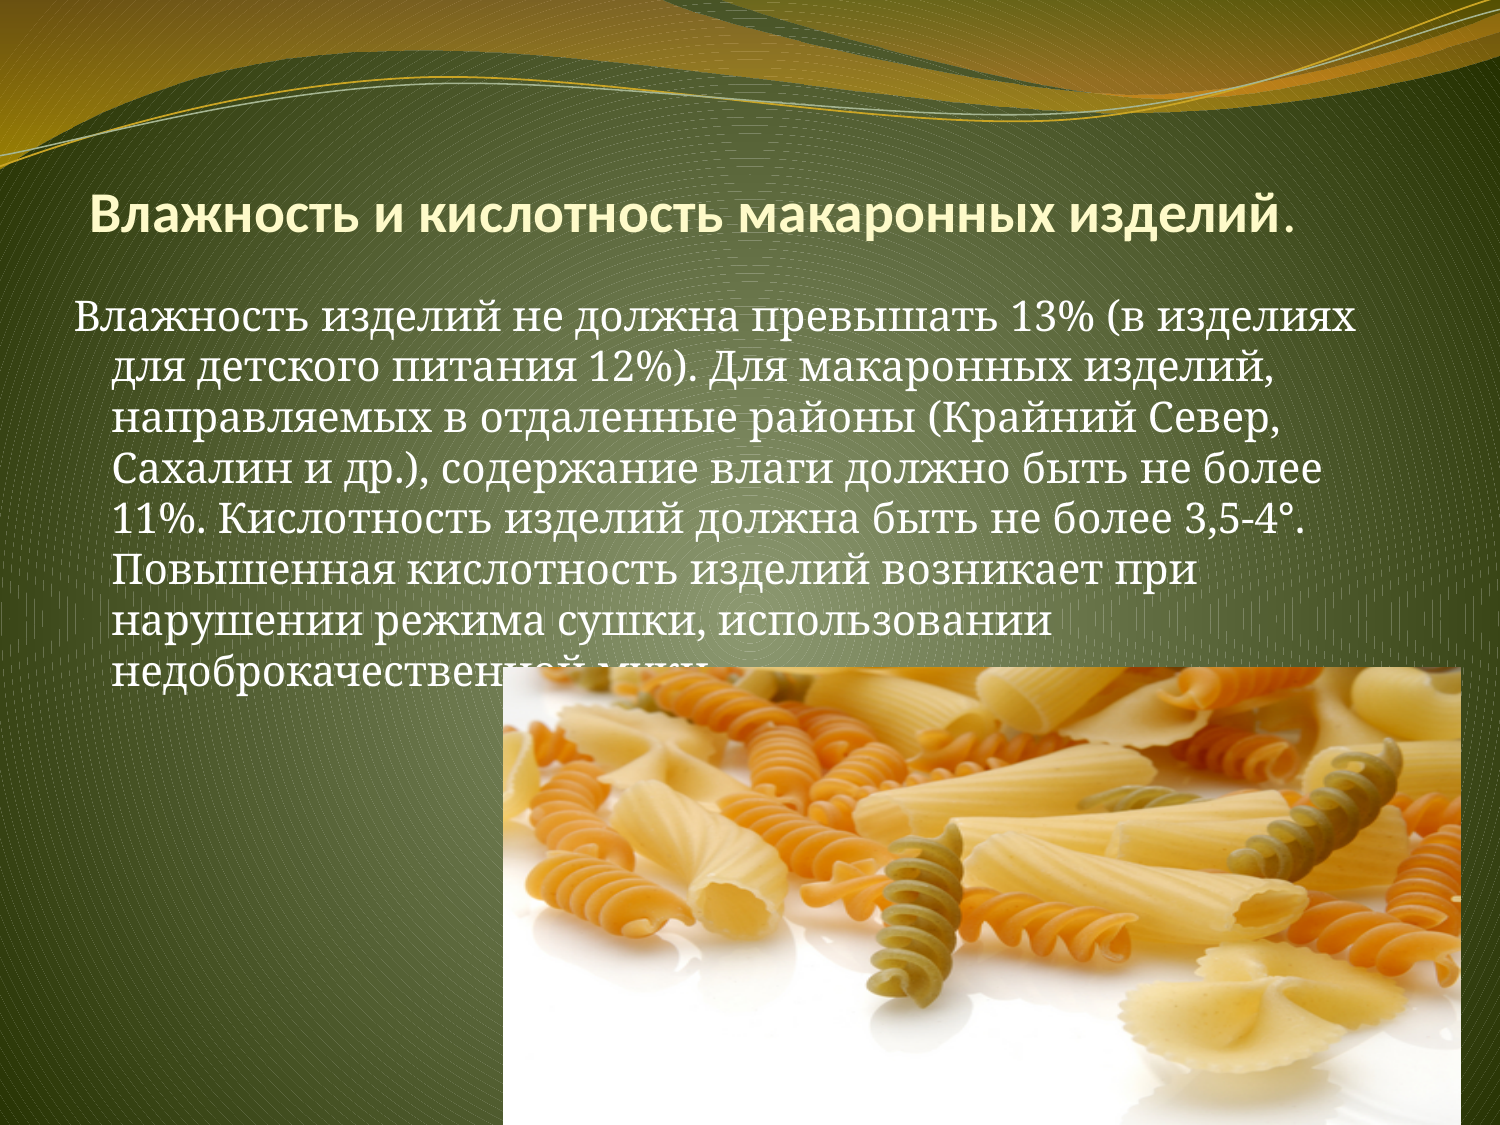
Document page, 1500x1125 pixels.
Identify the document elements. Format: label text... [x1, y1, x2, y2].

picture [503, 667, 1462, 1125]
list Влажность изделий не должна превышать 13% (в изделиях для детского питания 12%). Для макаронных изделий, направляемых в отдаленные районы (Крайний Север, Сахалин и др.), содержание влаги должно быть не более 11%. Кислотность изделий должна быть не более 3,5-4°. Повышенная кислотность изделий возникает при нарушении режима сушки, использовании недоброкачественной муки. [58, 281, 1426, 703]
title Влажность и кислотность макаронных изделий. [74, 115, 1426, 247]
